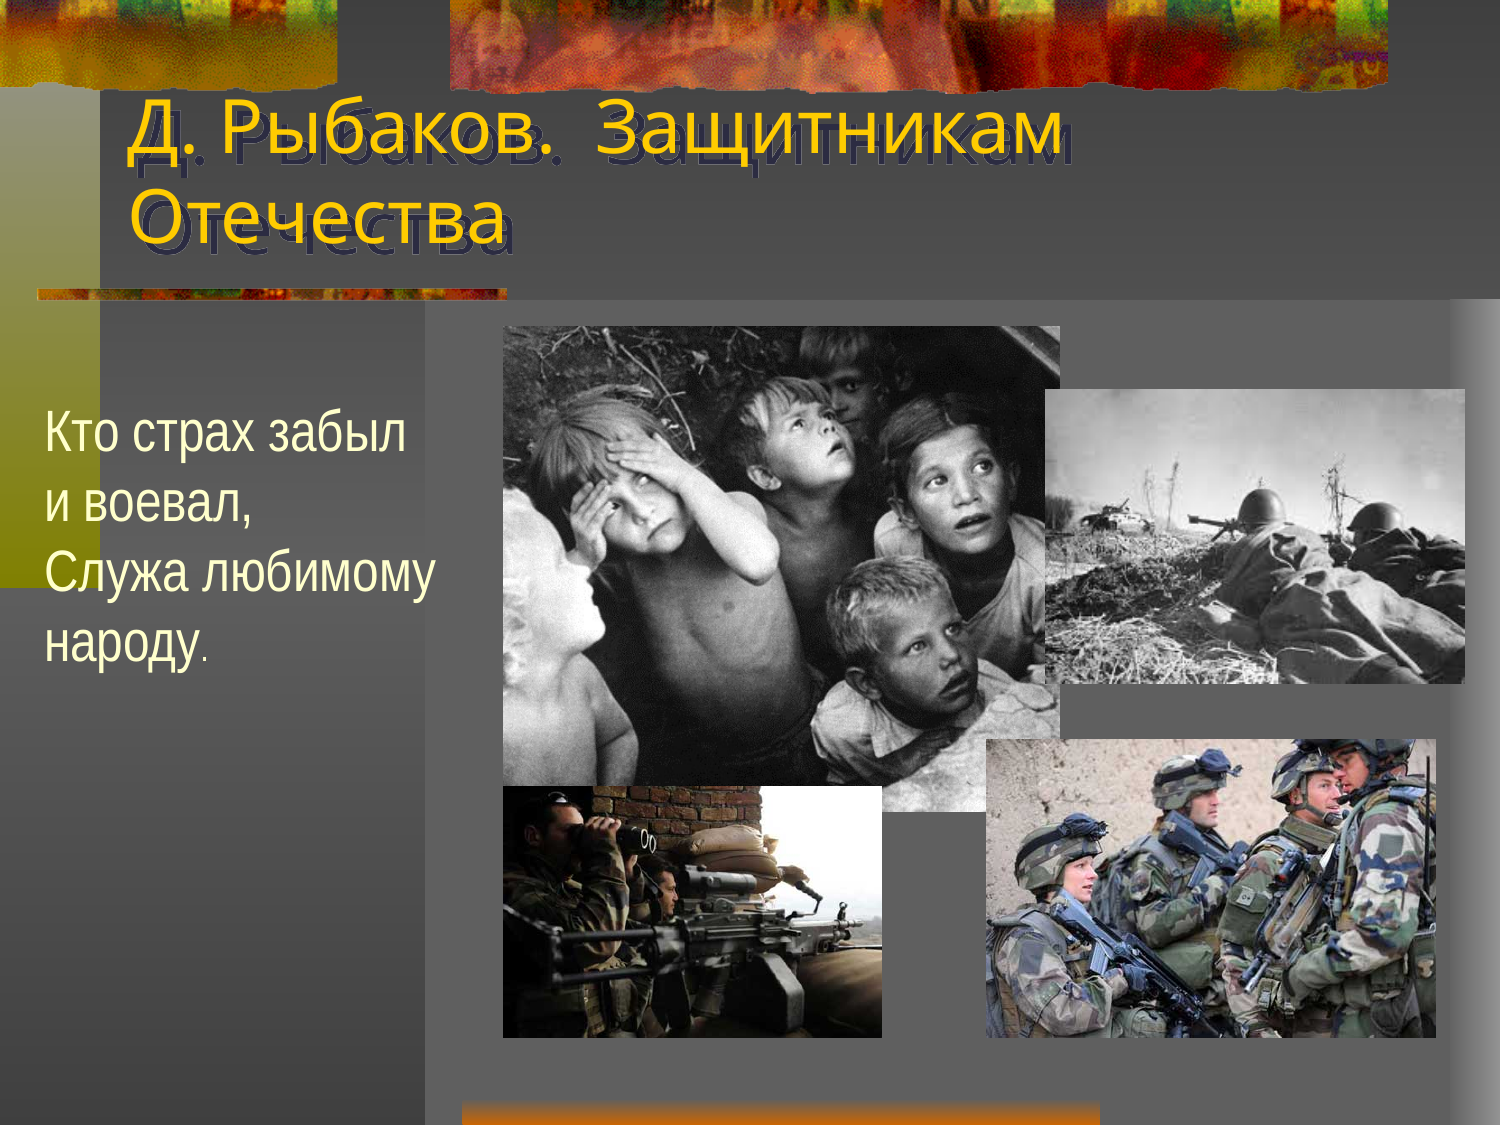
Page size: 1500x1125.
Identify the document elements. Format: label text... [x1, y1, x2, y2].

picture [502, 325, 1465, 1039]
text_box Кто страх забыл и воевал, Служа любимому народу. [29, 385, 455, 680]
picture [450, 0, 1388, 75]
picture [37, 287, 507, 304]
title Д. Рыбаков. Защитникам Отечества [112, 75, 1388, 263]
picture [0, 0, 338, 94]
